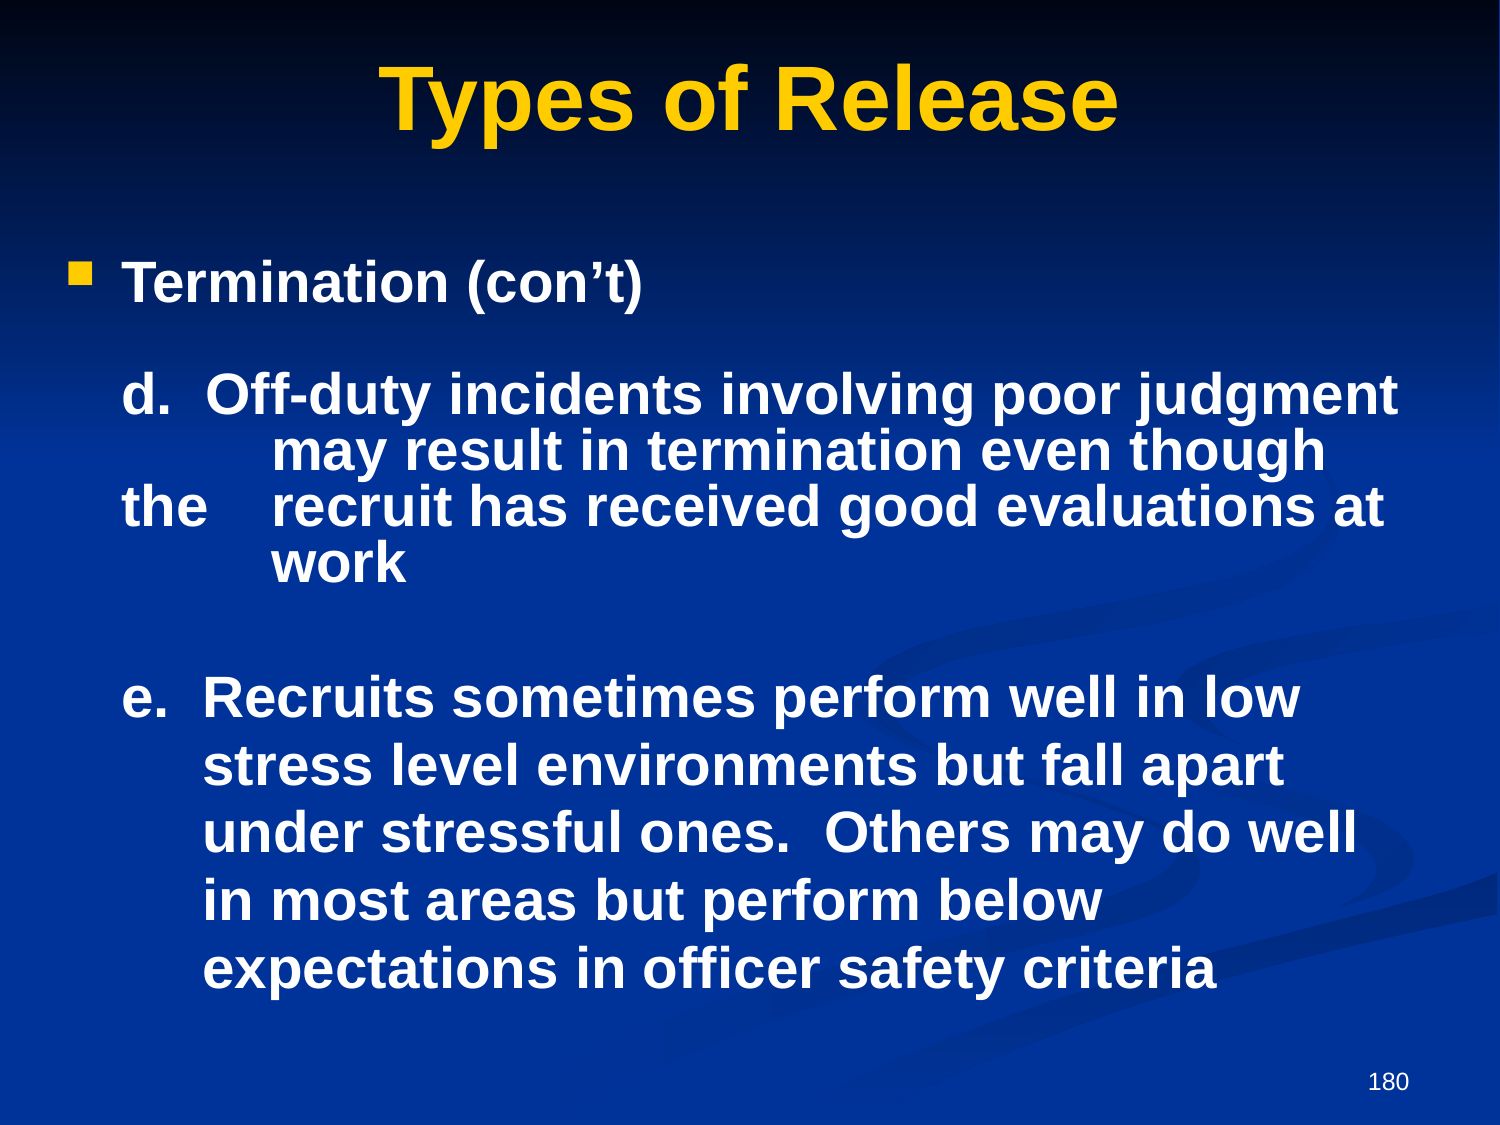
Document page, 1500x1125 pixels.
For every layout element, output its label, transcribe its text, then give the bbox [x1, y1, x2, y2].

list Termination (con’t) d. Off-duty incidents involving poor judgment may result in termination even though the recruit has received good evaluations at work e. Recruits sometimes perform well in low stress level environments but fall apart under stressful ones. Others may do well in most areas but perform below expectations in officer safety criteria [49, 249, 1438, 1063]
title Types of Release [74, 0, 1426, 188]
slide_number 180 [1074, 1063, 1426, 1104]
